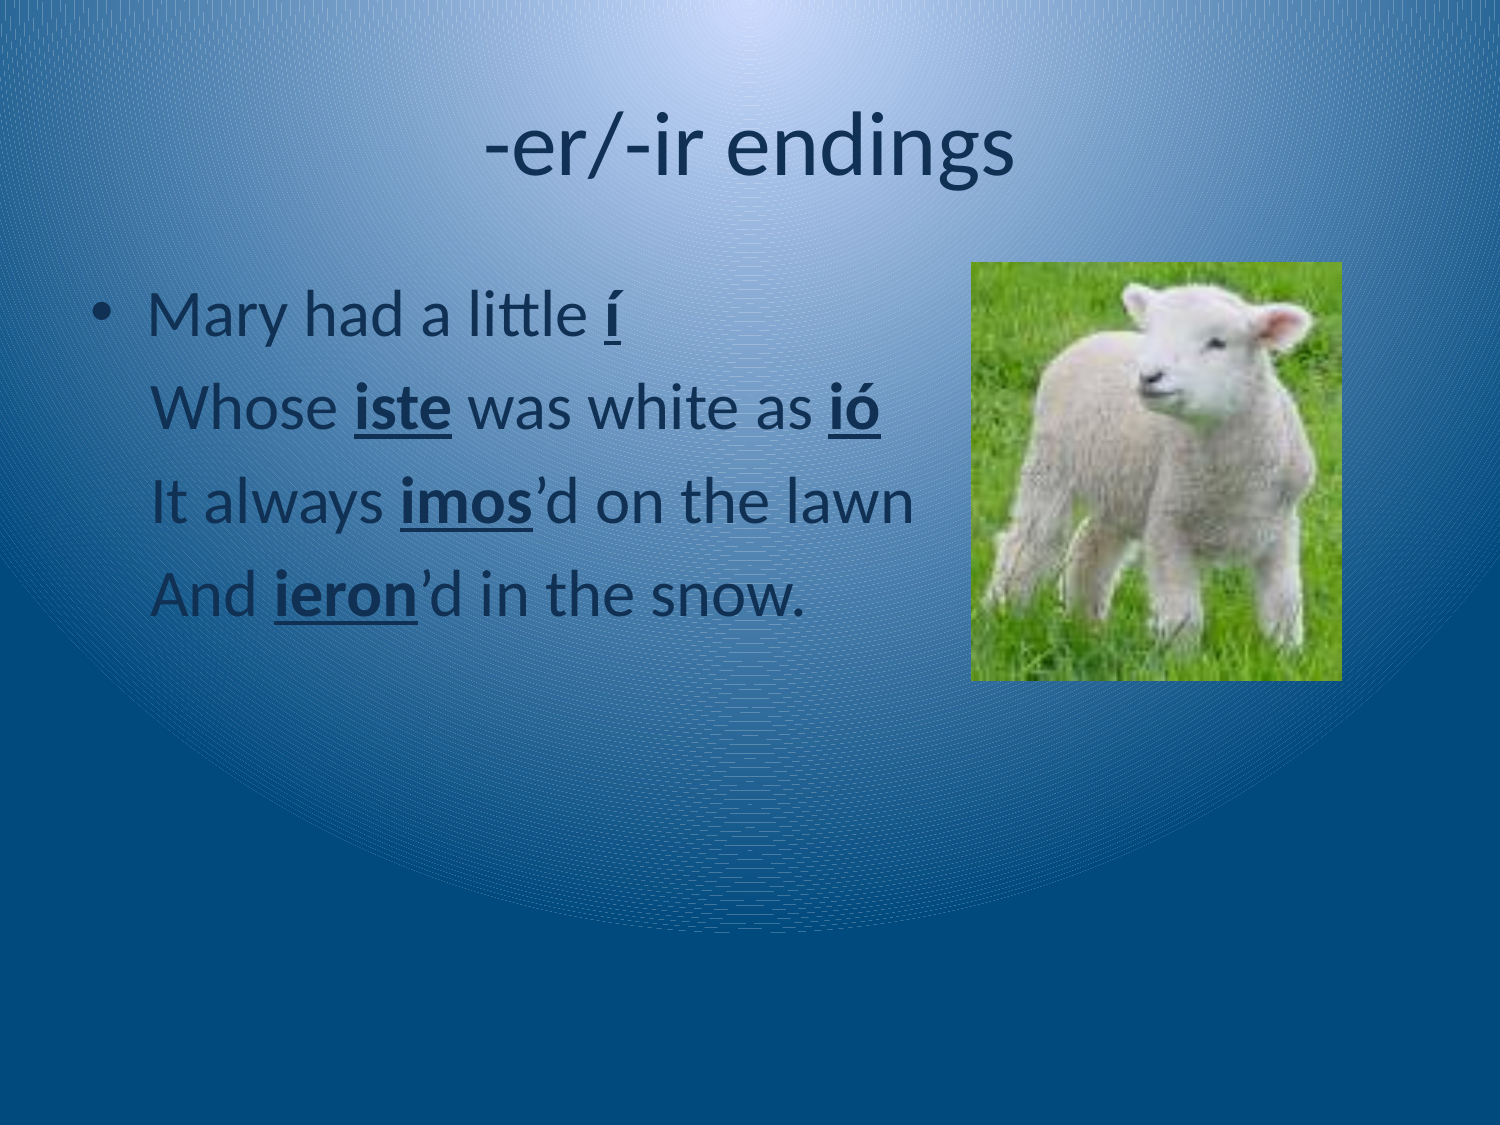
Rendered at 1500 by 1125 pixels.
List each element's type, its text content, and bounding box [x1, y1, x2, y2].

list Mary had a little í Whose iste was white as ió It always imos’d on the lawn And ieron’d in the snow. [75, 262, 1425, 1005]
title -er/-ir endings [75, 45, 1425, 233]
picture [971, 262, 1342, 681]
